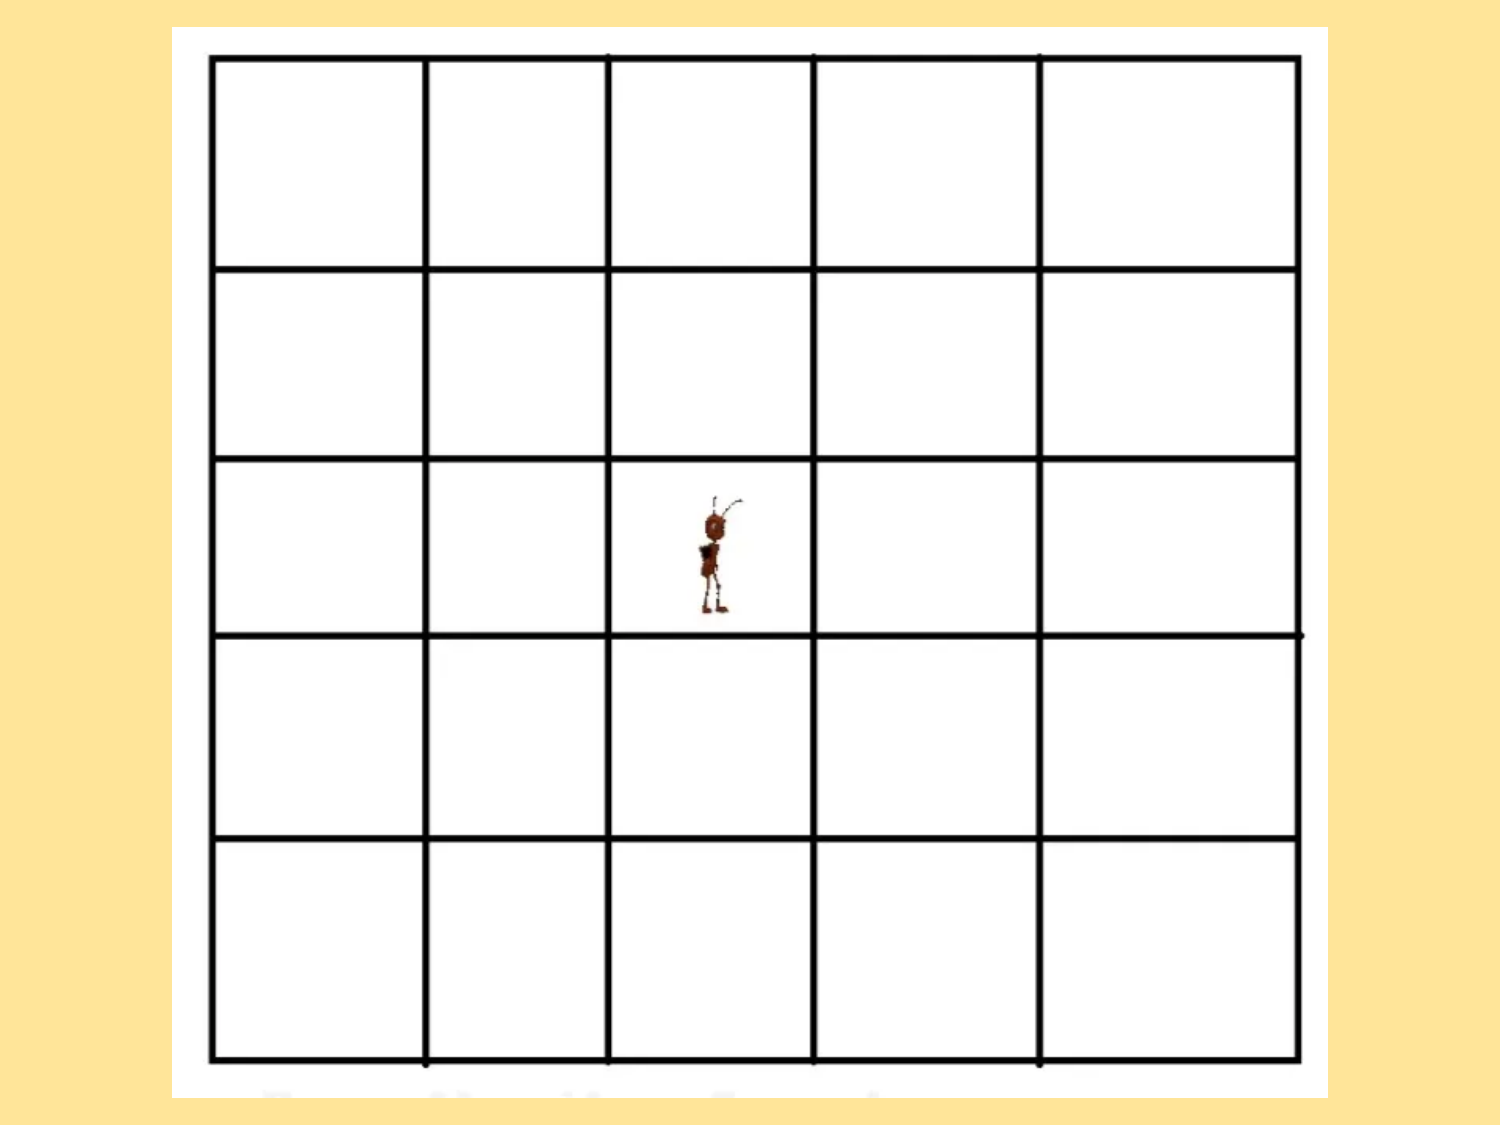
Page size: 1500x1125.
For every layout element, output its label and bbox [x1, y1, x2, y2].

picture [172, 27, 1328, 1098]
